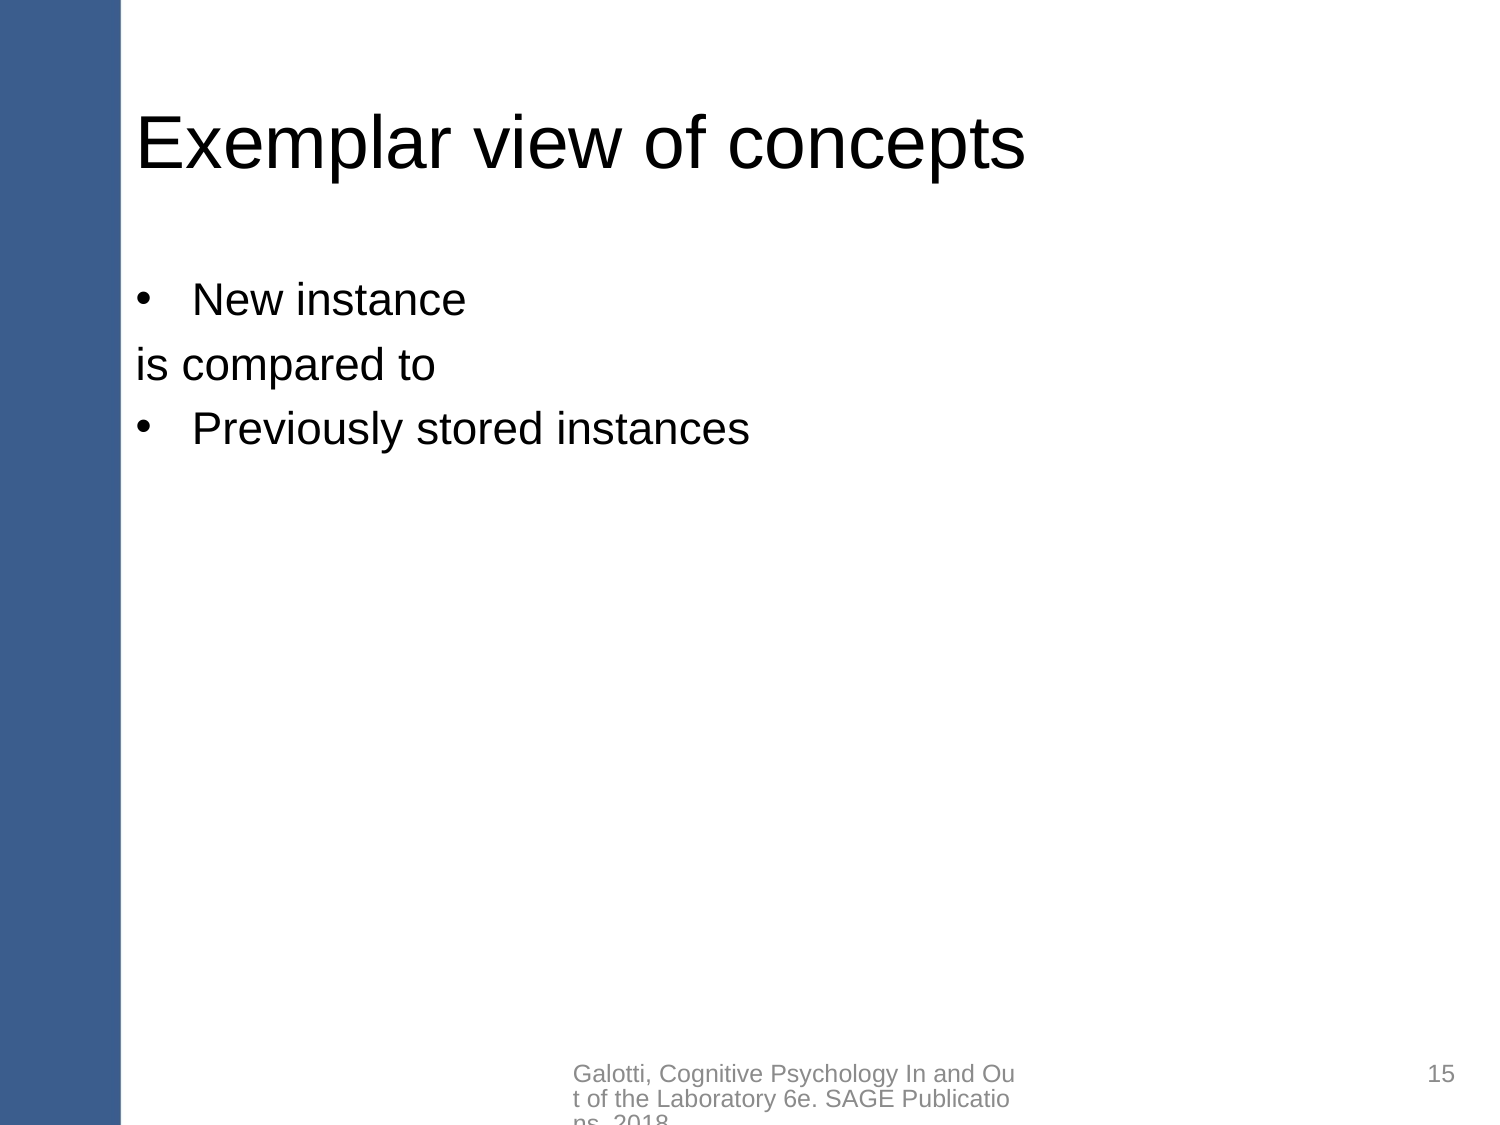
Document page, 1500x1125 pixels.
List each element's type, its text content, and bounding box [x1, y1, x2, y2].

title Exemplar view of concepts [120, 45, 1471, 233]
slide_number 15 [1120, 1042, 1471, 1103]
picture [0, 0, 1500, 1125]
list New instance is compared to Previously stored instances [120, 262, 1471, 1005]
footer Galotti, Cognitive Psychology In and Out of the Laboratory 6e. SAGE Publications, 2018. [558, 1042, 1033, 1103]
